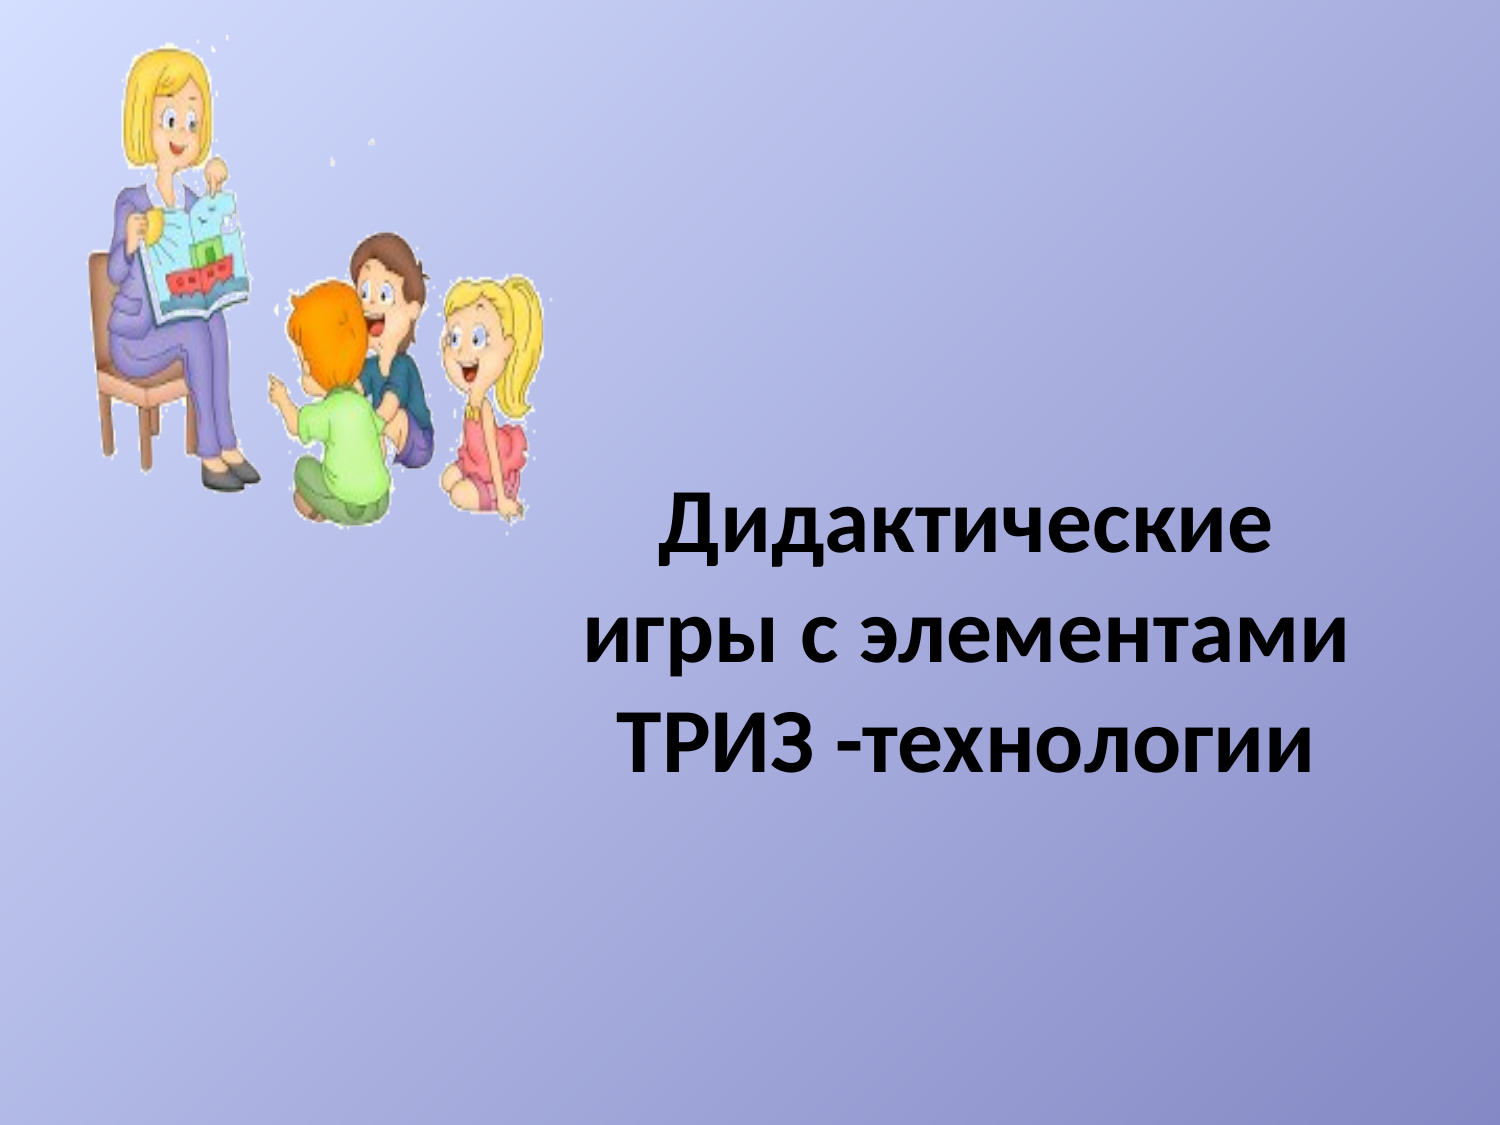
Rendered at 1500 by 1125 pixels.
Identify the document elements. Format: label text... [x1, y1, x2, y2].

picture [70, 34, 563, 540]
title Дидактические игры с элементами ТРИЗ -технологии [550, 349, 1383, 903]
